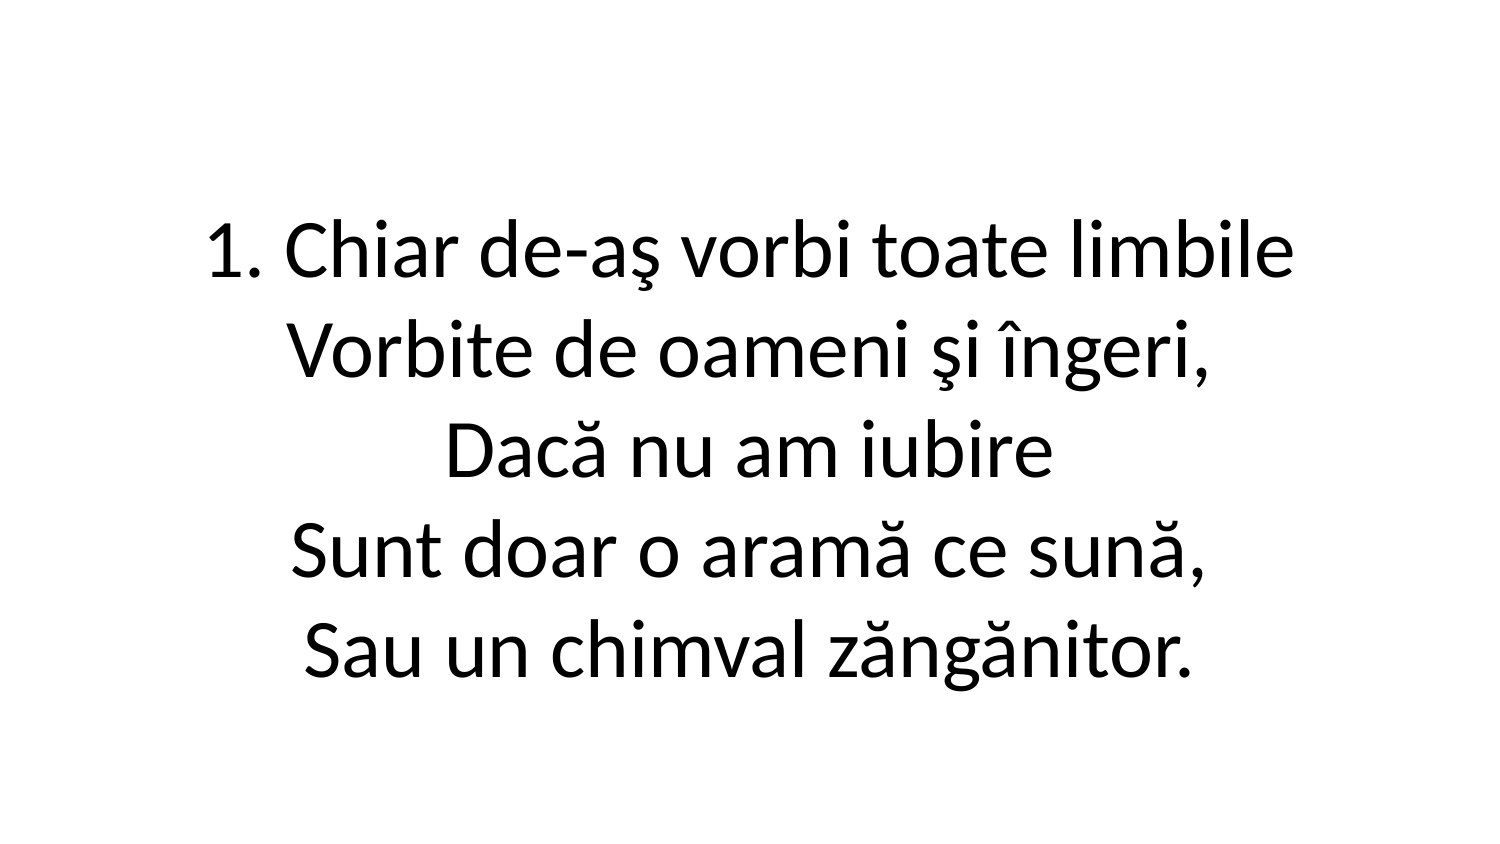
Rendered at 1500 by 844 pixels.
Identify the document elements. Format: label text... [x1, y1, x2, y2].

text_box 1. Chiar de-aş vorbi toate limbile Vorbite de oameni şi îngeri, Dacă nu am iubire Sunt doar o aramă ce sună, Sau un chimval zăngănitor. [187, 142, 1313, 702]
